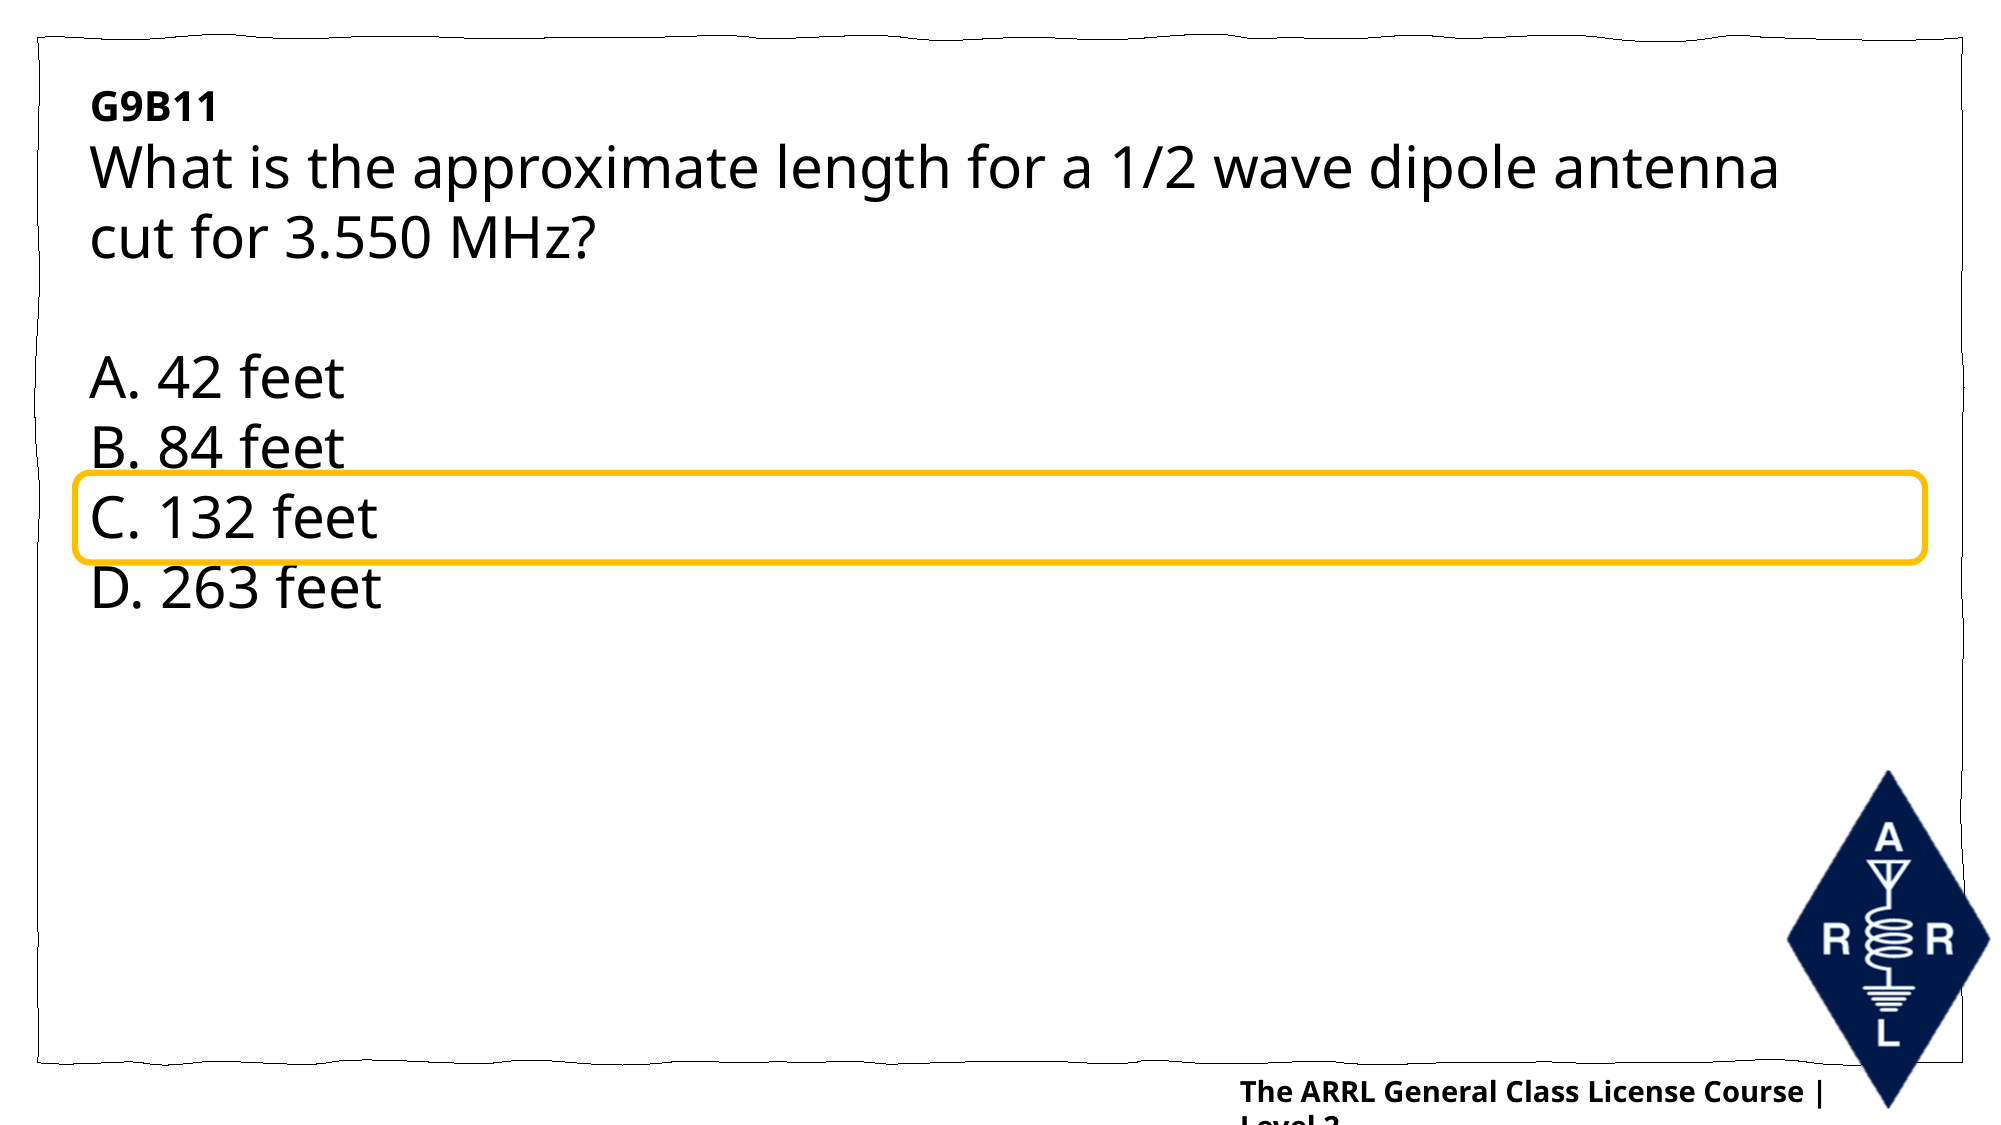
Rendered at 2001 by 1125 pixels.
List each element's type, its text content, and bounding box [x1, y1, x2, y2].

text_box G9B11 What is the approximate length for a 1/2 wave dipole antenna cut for 3.550 MHz? A. 42 feet B. 84 feet C. 132 feet D. 263 feet [75, 72, 1850, 479]
text_box G9B11 What is the approximate length for a 1/2 wave dipole antenna cut for 3.550 MHz? A. 42 feet B. 84 feet C. 132 feet D. 263 feet [75, 556, 1850, 628]
text_box [73, 471, 1927, 564]
picture [1773, 752, 1999, 1125]
